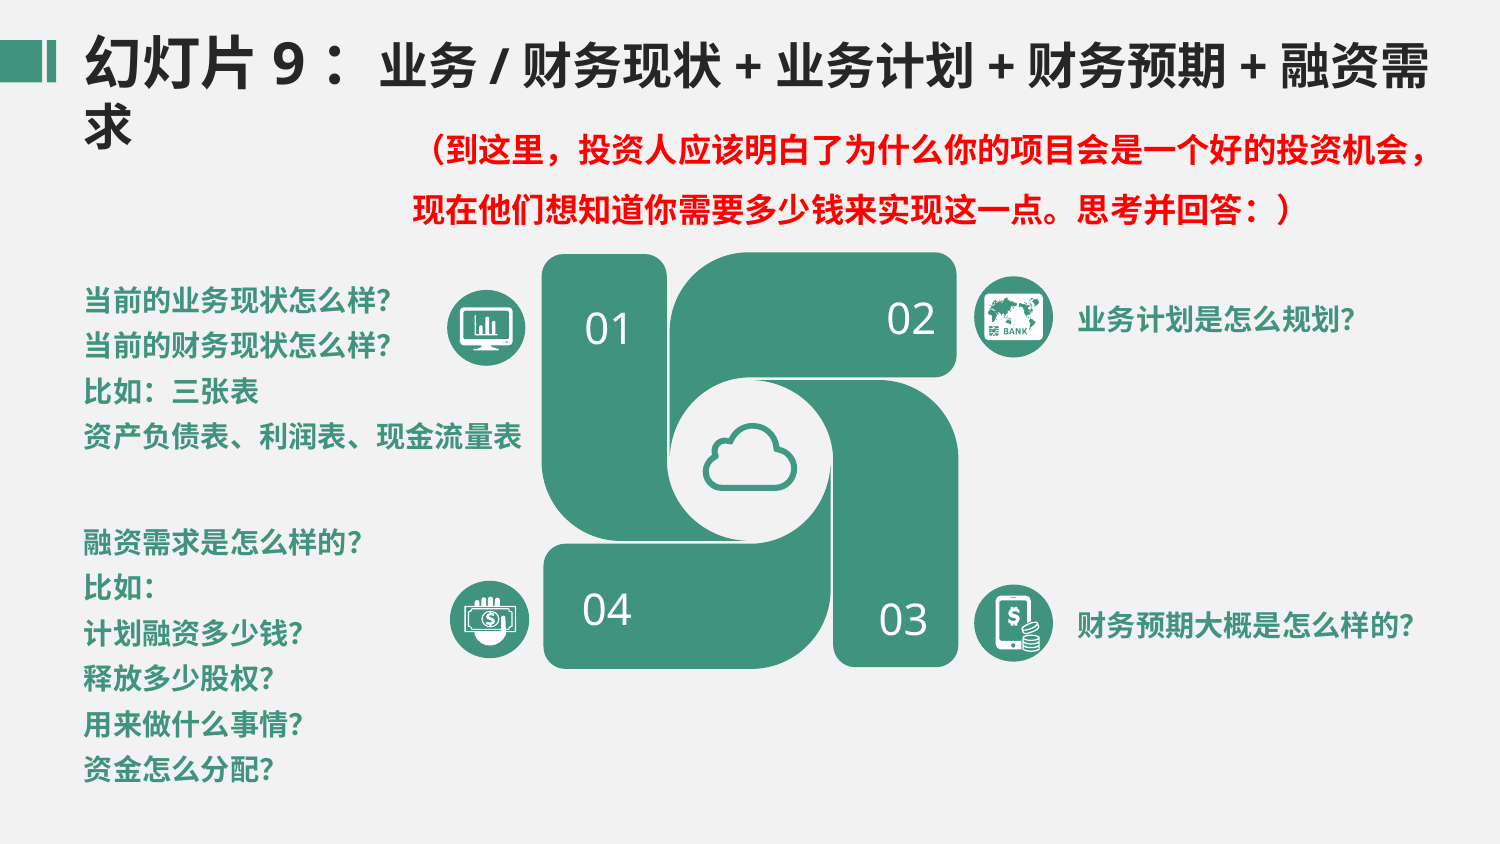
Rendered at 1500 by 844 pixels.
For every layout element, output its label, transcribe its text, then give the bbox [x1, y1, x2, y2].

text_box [543, 465, 831, 669]
text_box 幻灯片9：业务/财务现状+业务计划+财务预期+融资需求 [69, 18, 1472, 164]
text_box [974, 276, 1054, 358]
text_box [464, 596, 517, 646]
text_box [669, 252, 957, 456]
text_box [984, 293, 1043, 341]
text_box [974, 584, 1054, 662]
text_box [449, 580, 530, 659]
text_box 财务预期大概是怎么样的？ [1062, 589, 1445, 650]
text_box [541, 254, 746, 541]
text_box 当前的业务现状怎么样？ 当前的财务现状怎么样？ 比如：三张表 资产负债表、利润表、现金流量表 [69, 264, 541, 461]
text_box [0, 40, 57, 83]
text_box （到这里，投资人应该明白了为什么你的项目会是一个好的投资机会，现在他们想知道你需要多少钱来实现这一点。思考并回答：） [397, 101, 1472, 237]
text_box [754, 379, 959, 668]
text_box [459, 307, 513, 351]
text_box 融资需求是怎么样的？ 比如： 计划融资多少钱？ 释放多少股权？ 用来做什么事情？ 资金怎么分配？ [69, 506, 478, 794]
text_box 业务计划是怎么规划？ [1062, 283, 1389, 344]
text_box [995, 595, 1040, 652]
text_box [447, 289, 526, 366]
